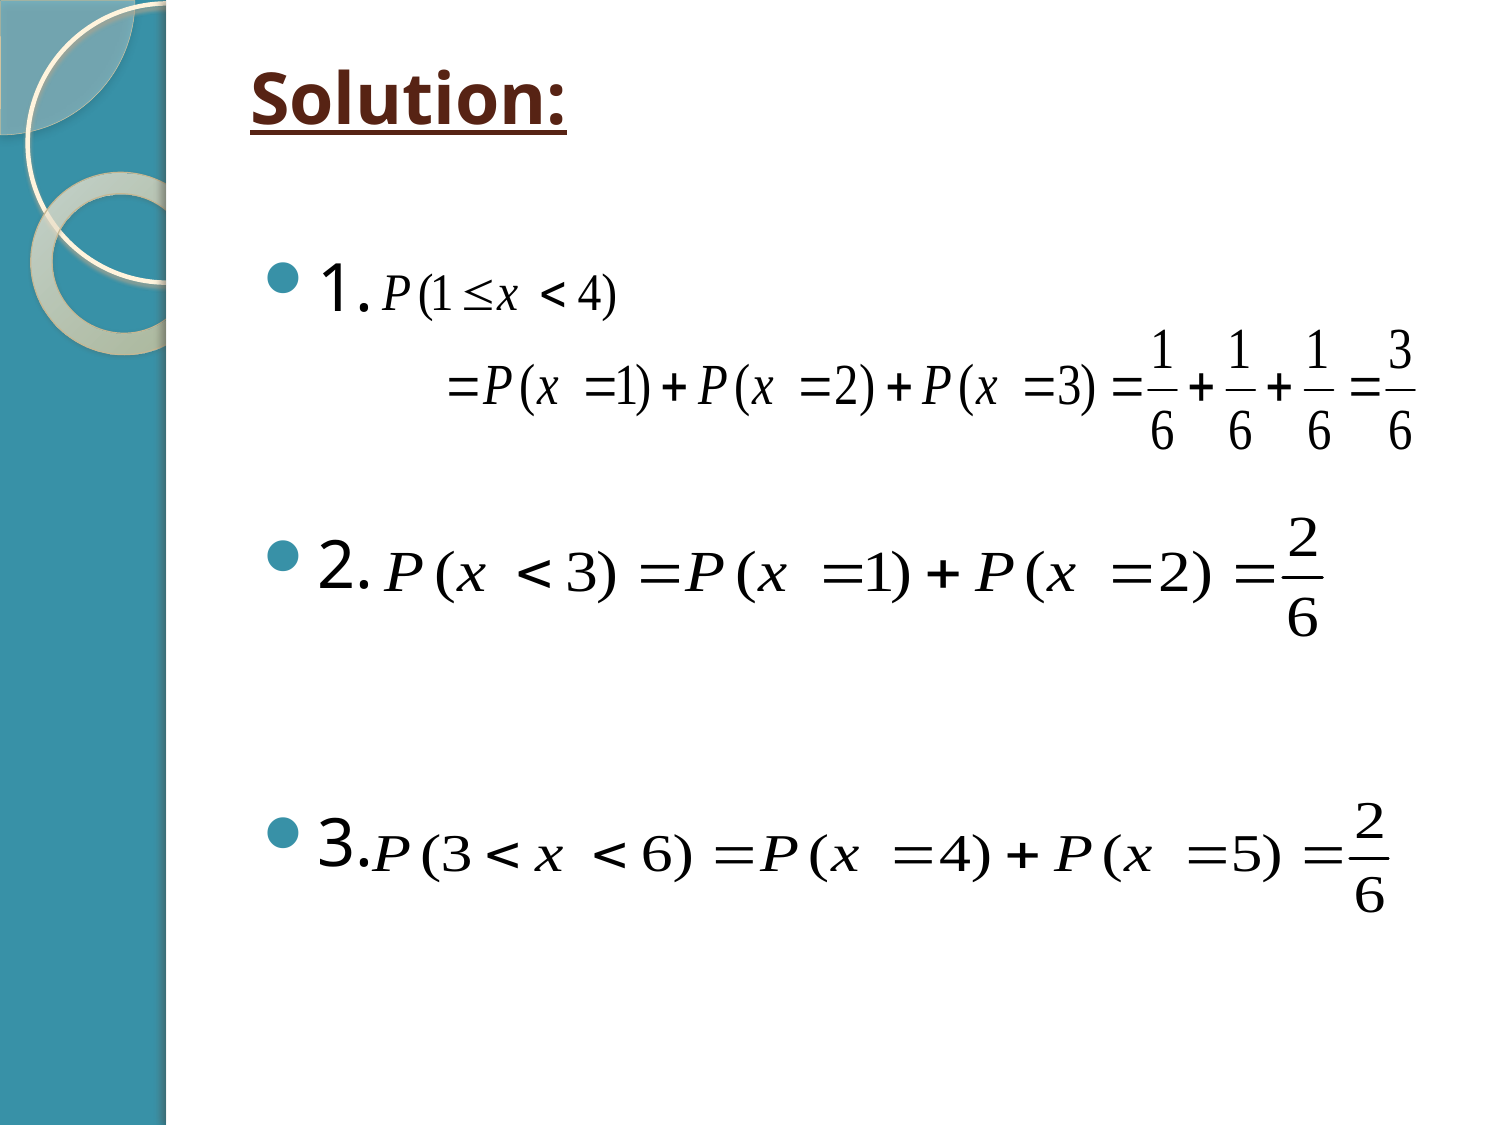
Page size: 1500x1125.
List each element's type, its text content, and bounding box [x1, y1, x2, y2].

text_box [374, 262, 626, 334]
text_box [437, 312, 1426, 463]
title Solution: [235, 45, 1466, 233]
list 1. 2. 3. [235, 237, 1466, 1025]
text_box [374, 499, 1338, 651]
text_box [362, 787, 1401, 926]
